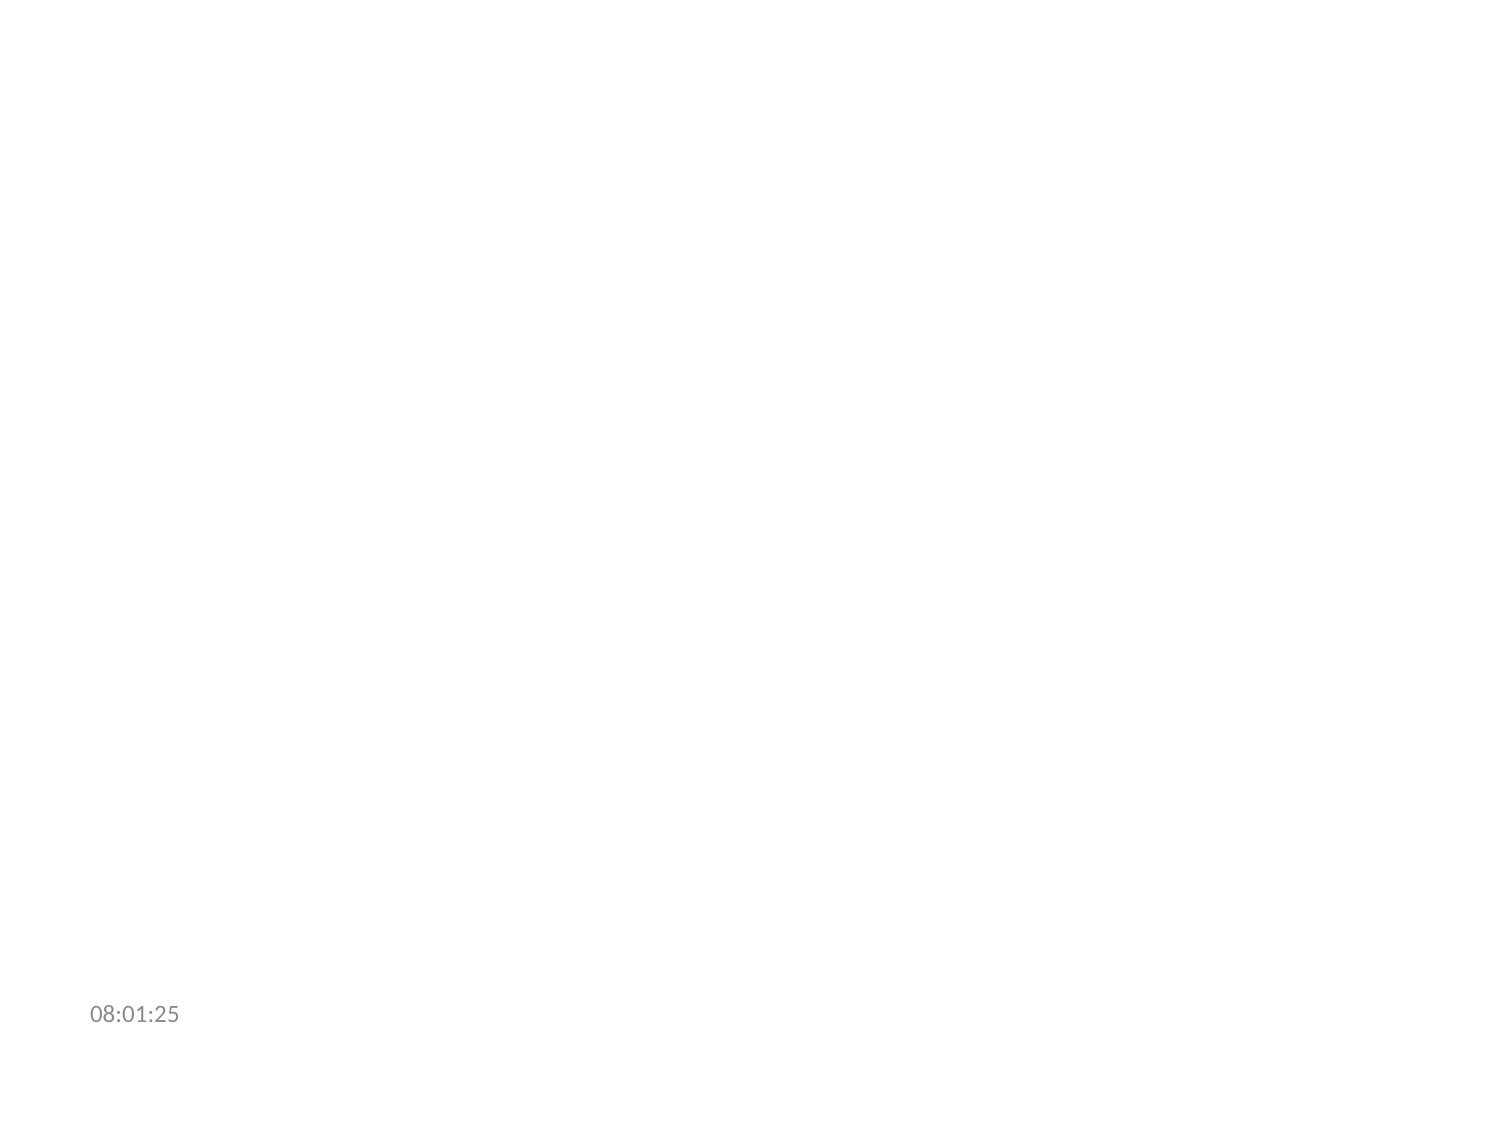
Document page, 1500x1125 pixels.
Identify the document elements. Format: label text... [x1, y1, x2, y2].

text_box 15:35:09 [75, 982, 425, 1043]
